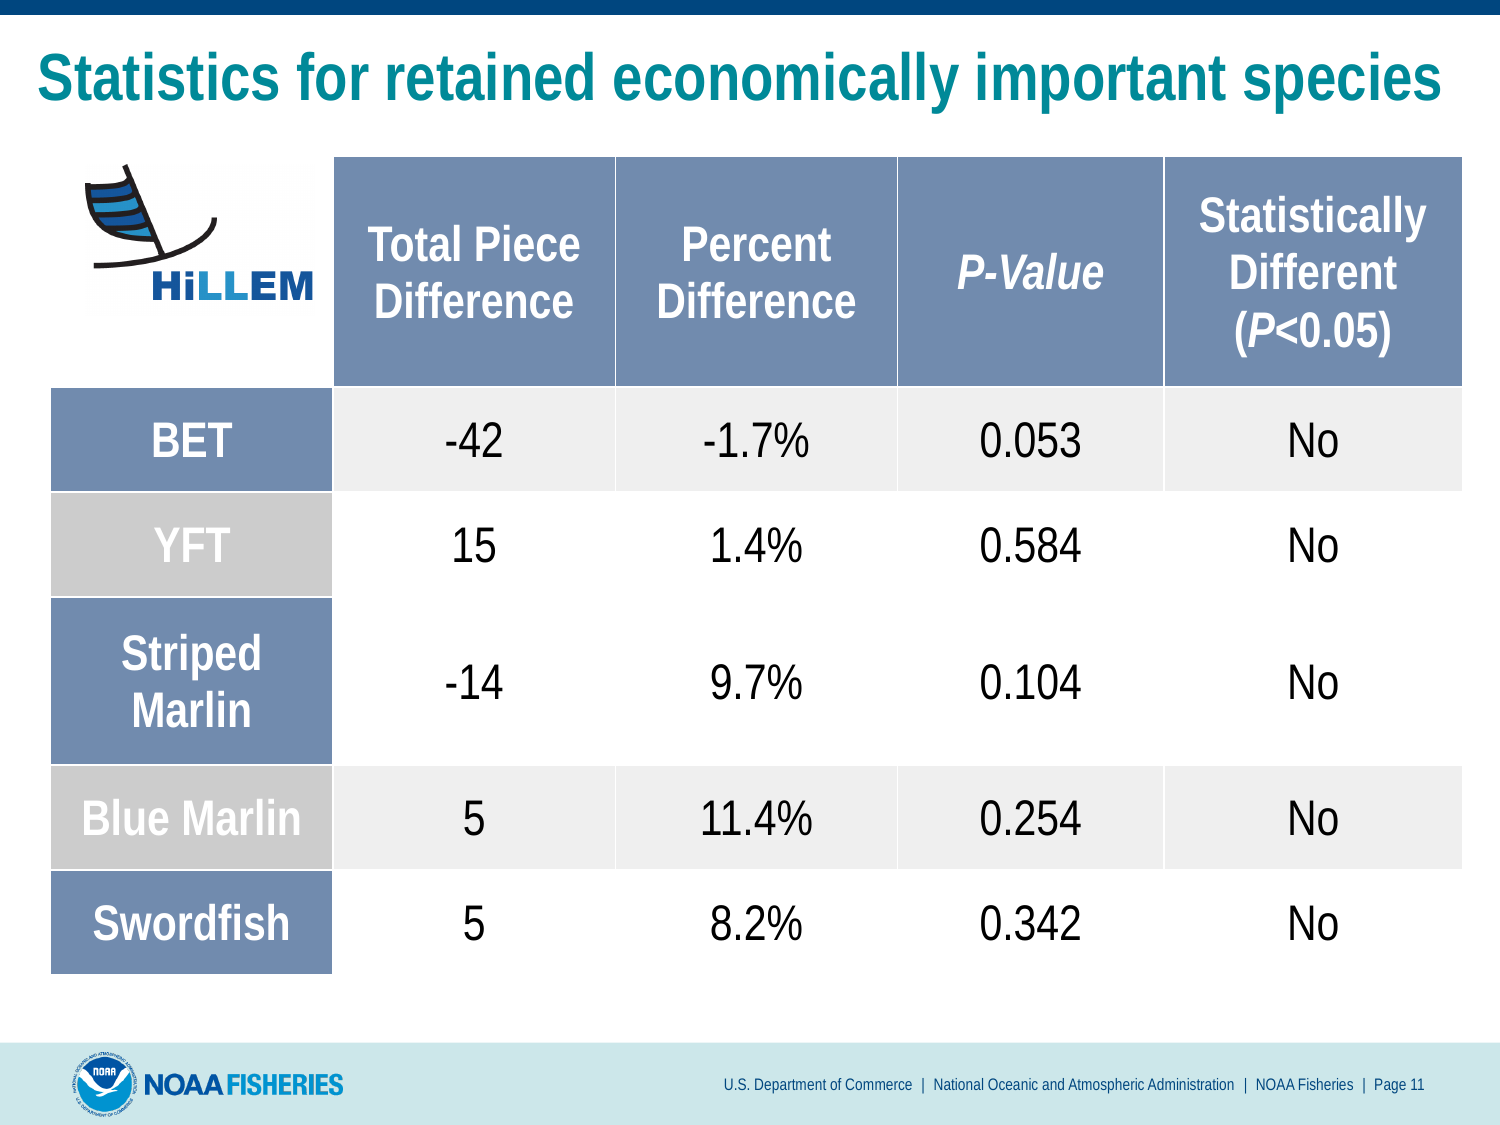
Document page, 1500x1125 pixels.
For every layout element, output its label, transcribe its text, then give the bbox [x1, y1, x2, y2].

picture [72, 1052, 343, 1117]
picture [335, 1078, 343, 1085]
table_header P-Value [898, 157, 1163, 386]
table_cell No [1165, 493, 1462, 596]
picture [85, 164, 315, 316]
table_cell 0.342 [898, 871, 1163, 974]
table_cell BET [51, 388, 332, 491]
table_cell Swordfish [51, 871, 332, 974]
table_cell 9.7% [616, 598, 897, 764]
table_cell No [1165, 766, 1462, 869]
table_cell 5 [334, 766, 615, 869]
table_cell Blue Marlin [51, 766, 332, 869]
table_cell 0.254 [898, 766, 1163, 869]
table_cell No [1165, 388, 1462, 491]
table_cell 0.584 [898, 493, 1163, 596]
text_box U.S. Department of Commerce | National Oceanic and Atmospheric Administration | NOAA Fisheries | Page 11 [374, 1042, 1425, 1125]
table_cell No [1165, 598, 1462, 764]
table_cell 8.2% [616, 871, 897, 974]
table_cell 0.053 [898, 388, 1163, 491]
table_header Total Piece Difference [334, 157, 615, 386]
table_header Percent Difference [616, 157, 897, 386]
table_cell 1.4% [616, 493, 897, 596]
table_cell 15 [334, 493, 615, 596]
table_cell -14 [334, 598, 615, 764]
title Statistics for retained economically important species [22, 18, 1472, 145]
table_cell 0.104 [898, 598, 1163, 764]
table_cell -1.7% [616, 388, 897, 491]
table_cell YFT [51, 493, 332, 596]
table_header [51, 157, 332, 386]
table_cell No [1165, 871, 1462, 974]
table_cell 11.4% [616, 766, 897, 869]
table_cell 5 [334, 871, 615, 974]
table_header Statistically Different (P<0.05) [1165, 157, 1462, 386]
table_cell -42 [334, 388, 615, 491]
table_cell Striped Marlin [51, 598, 332, 764]
